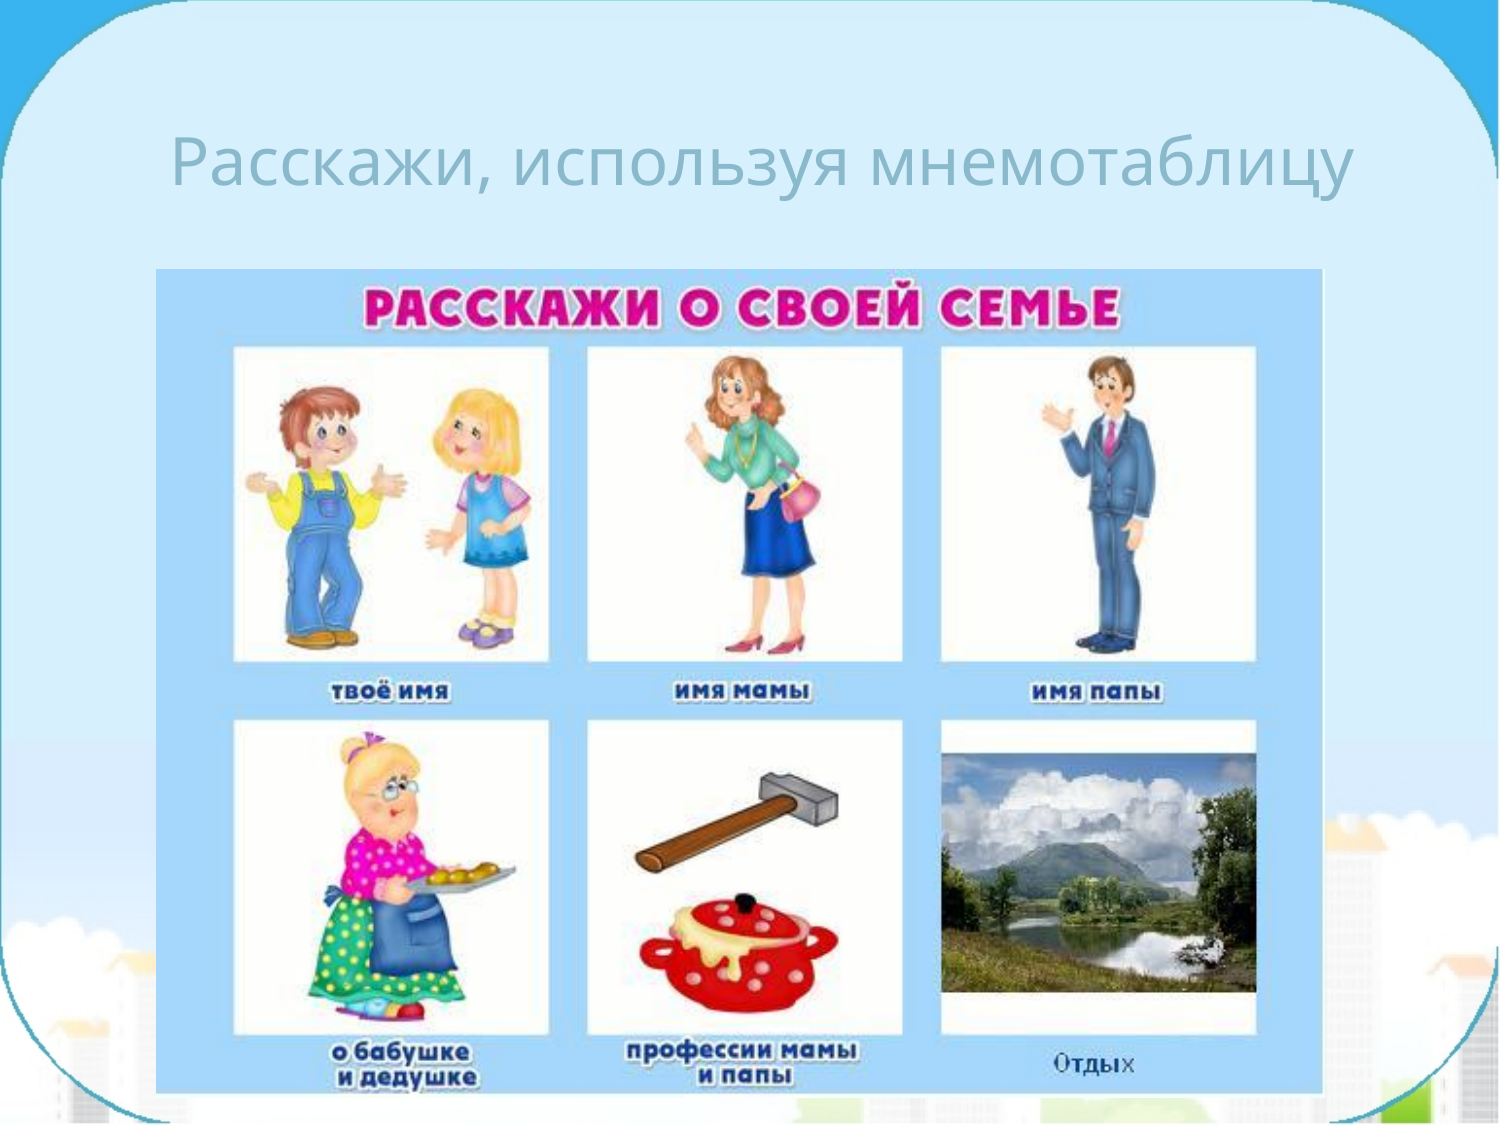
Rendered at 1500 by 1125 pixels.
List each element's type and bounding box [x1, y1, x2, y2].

picture [0, 0, 1500, 1125]
list [156, 269, 1325, 1098]
